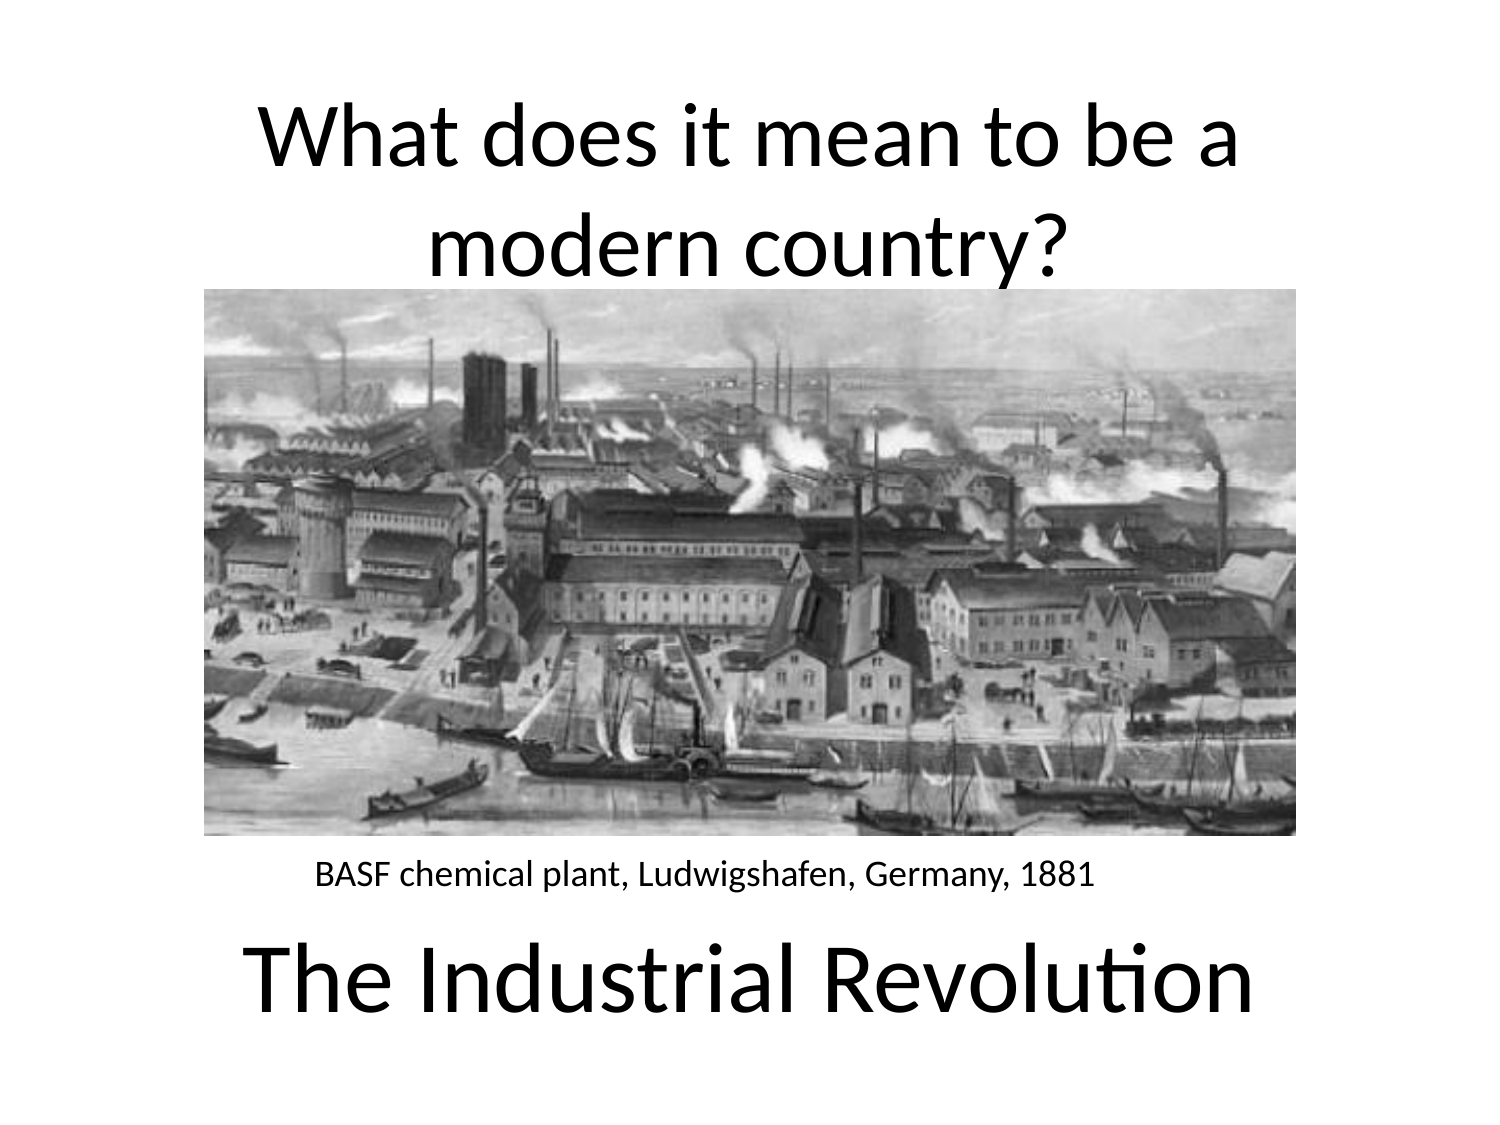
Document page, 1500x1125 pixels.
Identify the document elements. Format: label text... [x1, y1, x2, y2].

picture [203, 289, 1296, 836]
subtitle The Industrial Revolution [225, 905, 1275, 1084]
title What does it mean to be a modern country? [112, 64, 1388, 306]
text_box BASF chemical plant, Ludwigshafen, Germany, 1881 [299, 844, 1162, 902]
